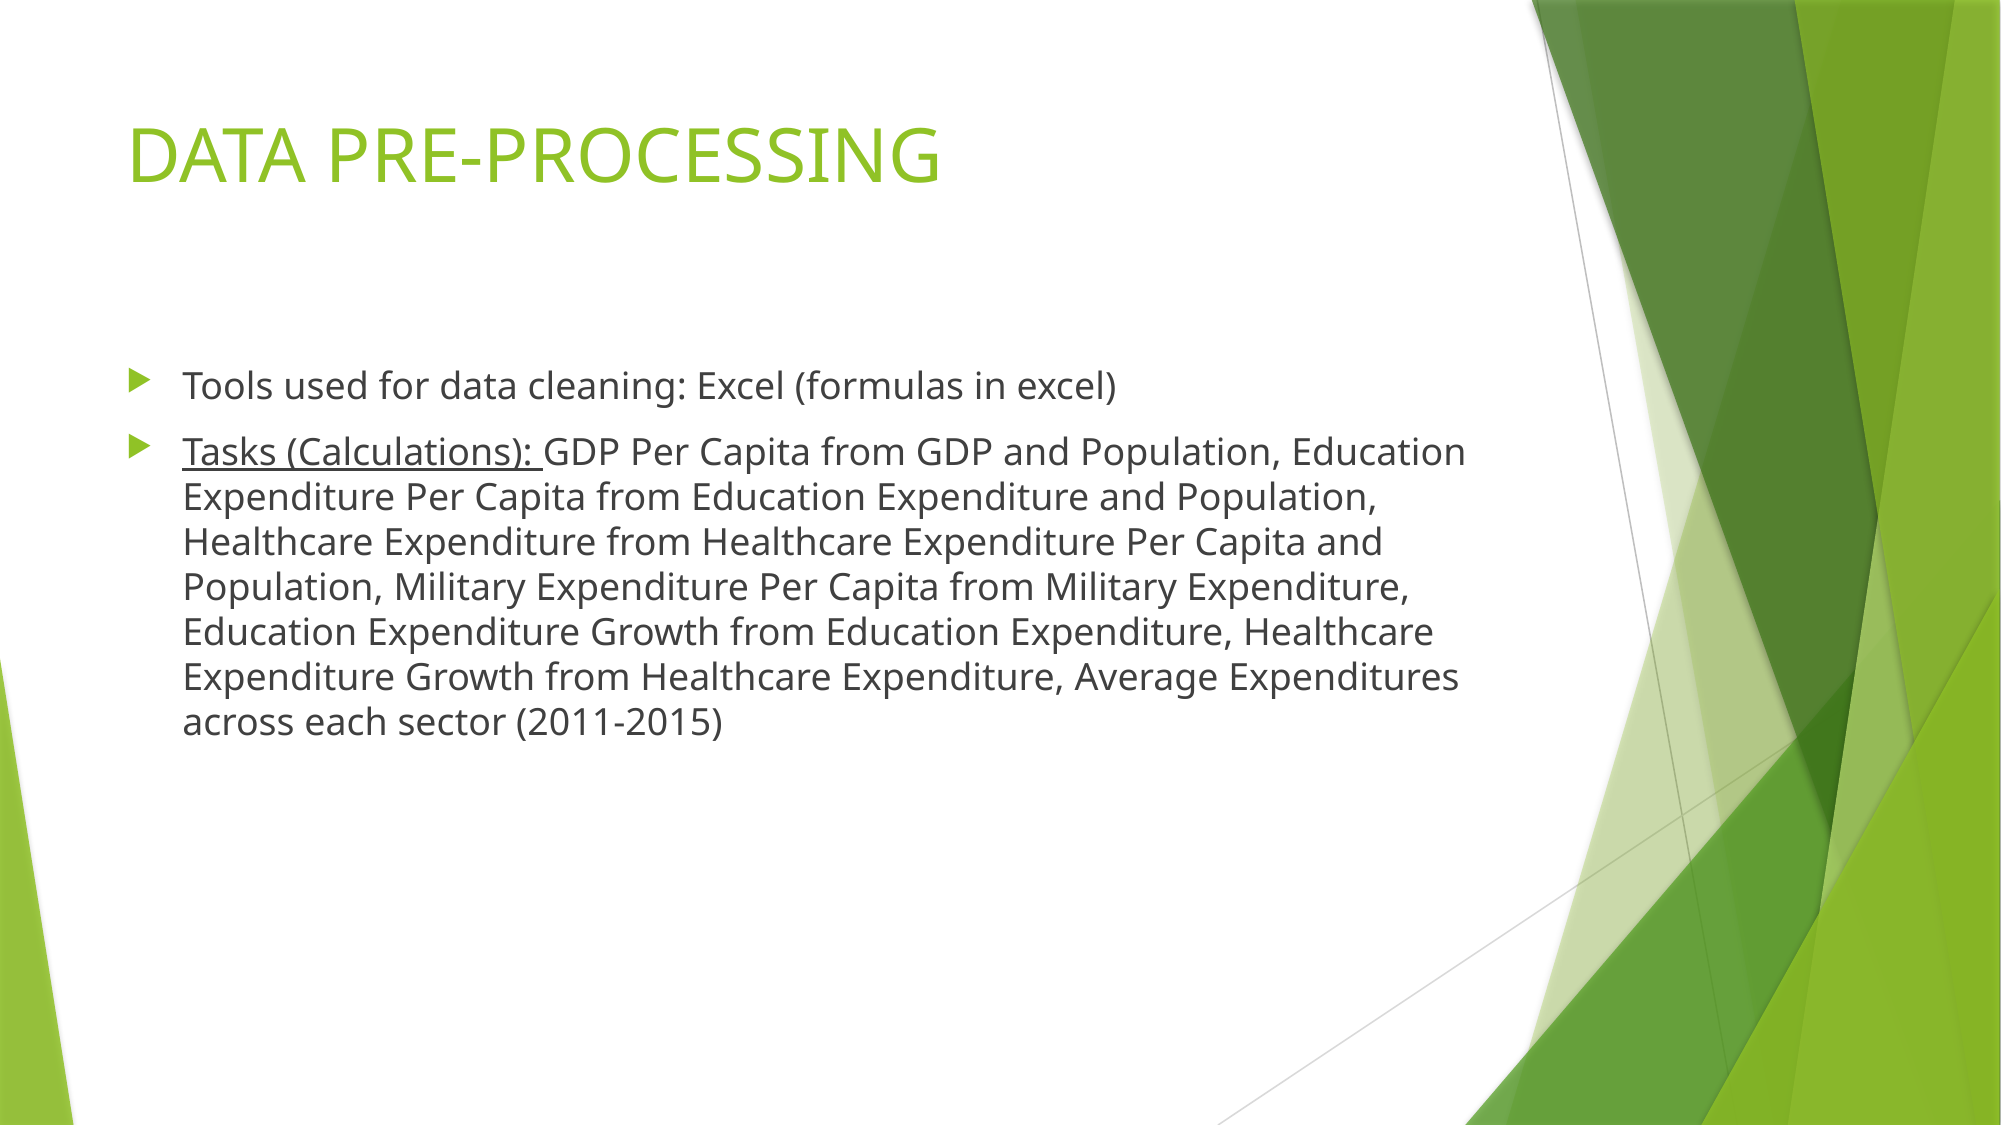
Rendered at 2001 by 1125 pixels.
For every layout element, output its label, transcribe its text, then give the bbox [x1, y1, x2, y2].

list Tools used for data cleaning: Excel (formulas in excel) Tasks (Calculations): GDP Per Capita from GDP and Population, Education Expenditure Per Capita from Education Expenditure and Population, Healthcare Expenditure from Healthcare Expenditure Per Capita and Population, Military Expenditure Per Capita from Military Expenditure, Education Expenditure Growth from Education Expenditure, Healthcare Expenditure Growth from Healthcare Expenditure, Average Expenditures across each sector (2011-2015) [111, 354, 1522, 992]
title DATA PRE-PROCESSING [111, 99, 1522, 317]
